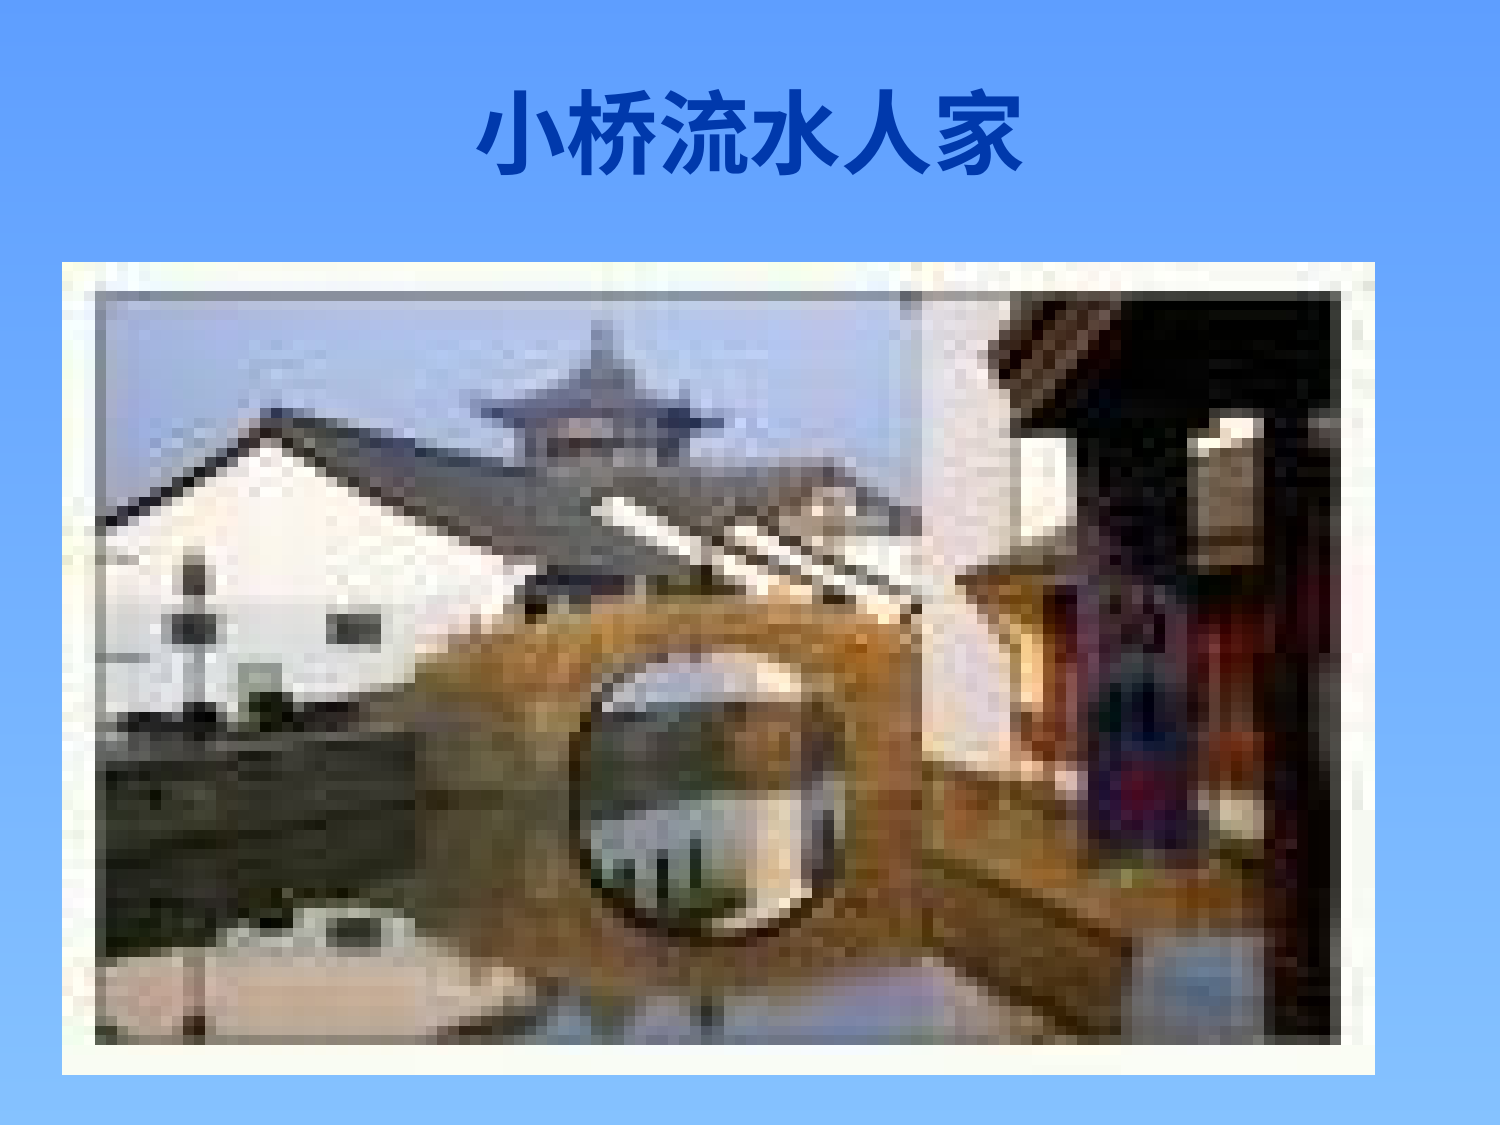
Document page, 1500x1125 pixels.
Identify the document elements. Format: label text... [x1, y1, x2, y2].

picture [62, 262, 1376, 1076]
title 小桥流水人家 [49, 37, 1451, 225]
